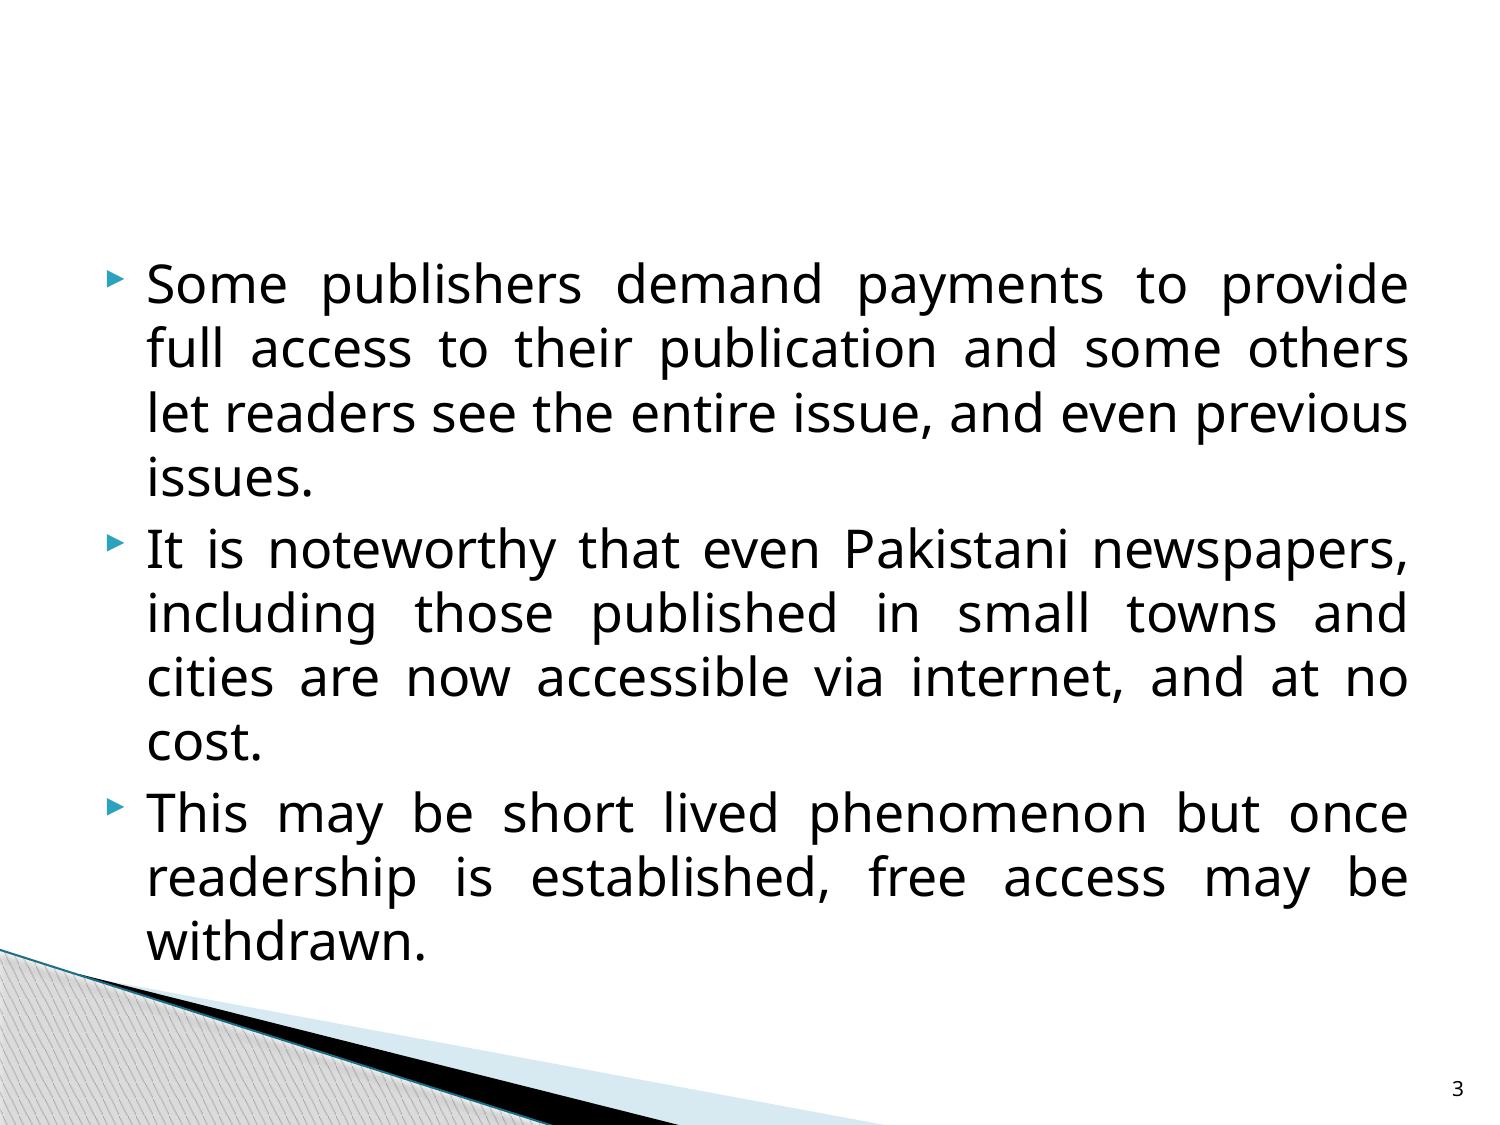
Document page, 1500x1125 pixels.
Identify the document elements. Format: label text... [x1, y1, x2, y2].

list Some publishers demand payments to provide full access to their publication and some others let readers see the entire issue, and even previous issues. It is noteworthy that even Pakistani newspapers, including those published in small towns and cities are now accessible via internet, and at no cost. This may be short lived phenomenon but once readership is established, free access may be withdrawn. [75, 243, 1425, 986]
slide_number 3 [1418, 1051, 1479, 1112]
